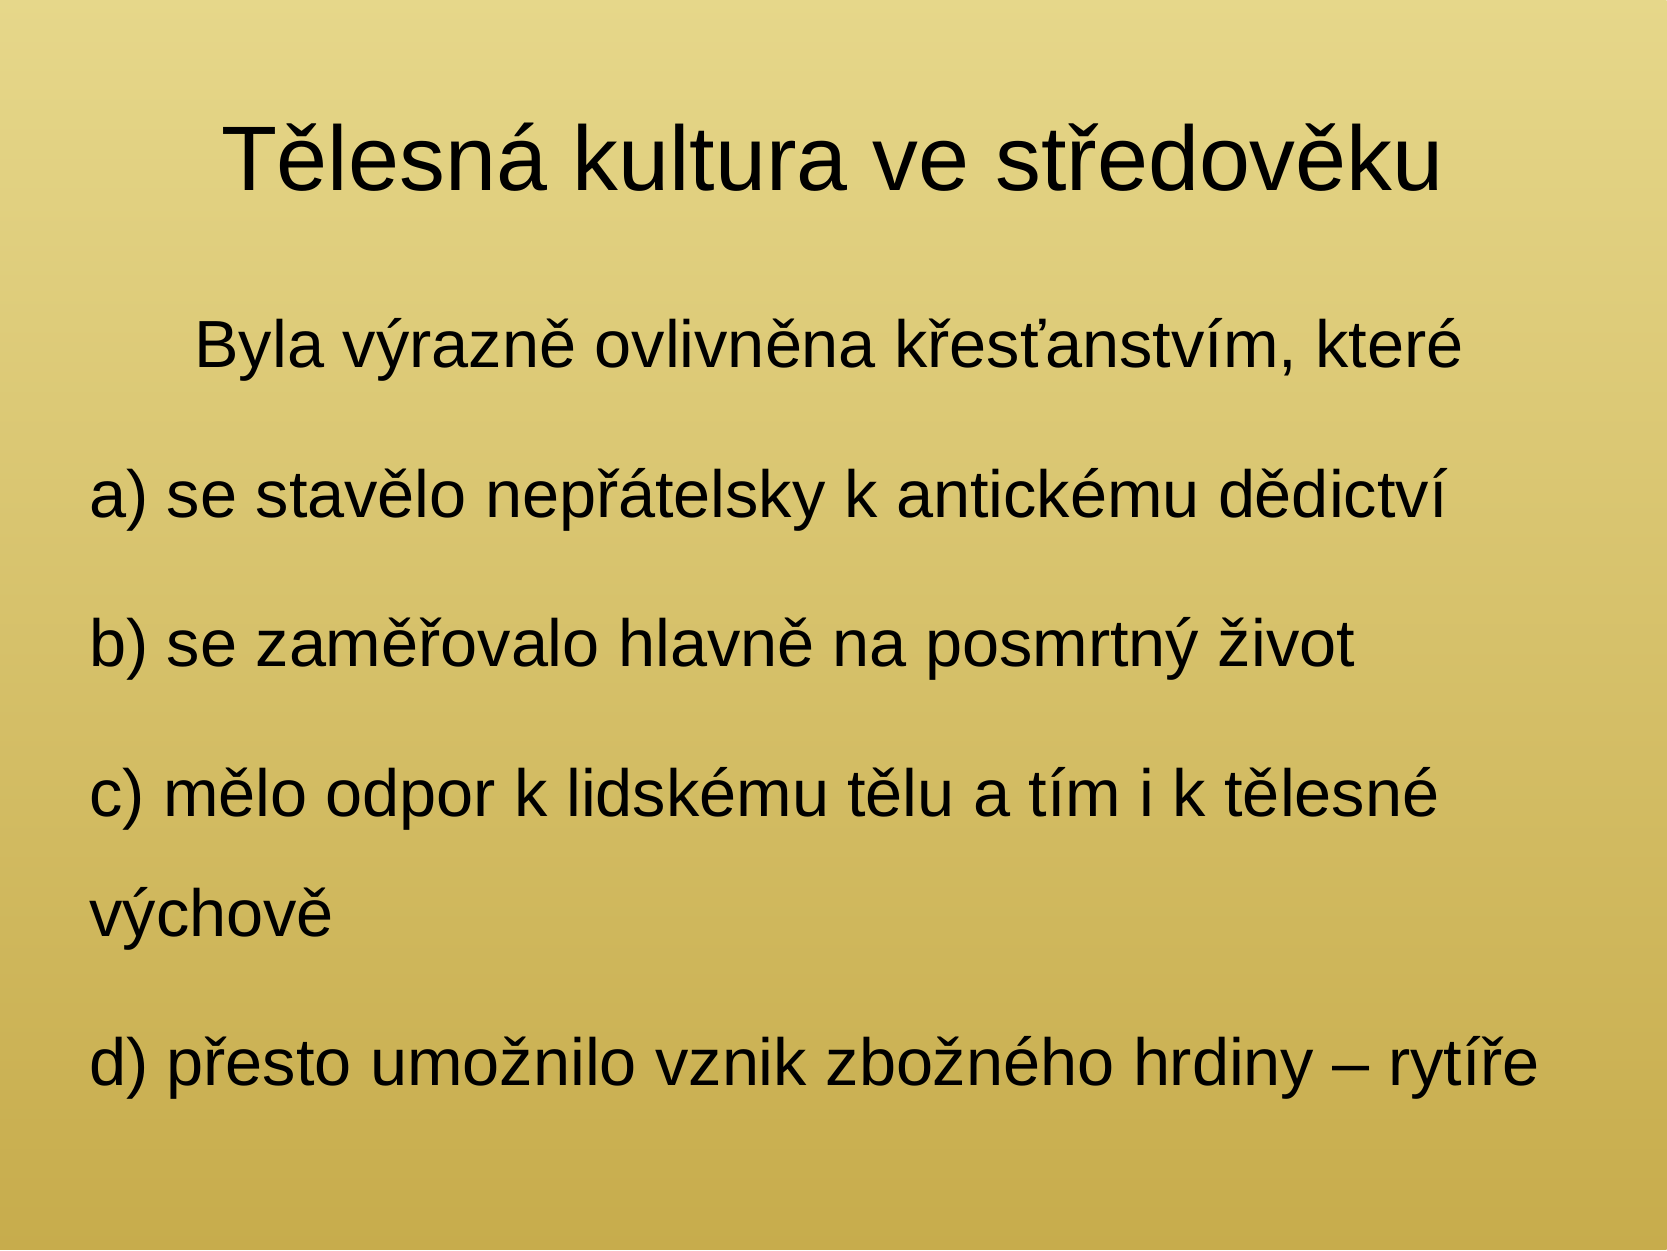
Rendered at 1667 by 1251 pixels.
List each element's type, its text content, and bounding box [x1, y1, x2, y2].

title Tělesná kultura ve středověku [83, 49, 1584, 259]
subtitle Byla výrazně ovlivněna křesťanstvím, které a) se stavělo nepřátelsky k antickému dědictví b) se zaměřovalo hlavně na posmrtný život c) mělo odpor k lidskému tělu a tím i k tělesné výchově d) přesto umožnilo vznik zbožného hrdiny – rytíře [89, 306, 1589, 1204]
